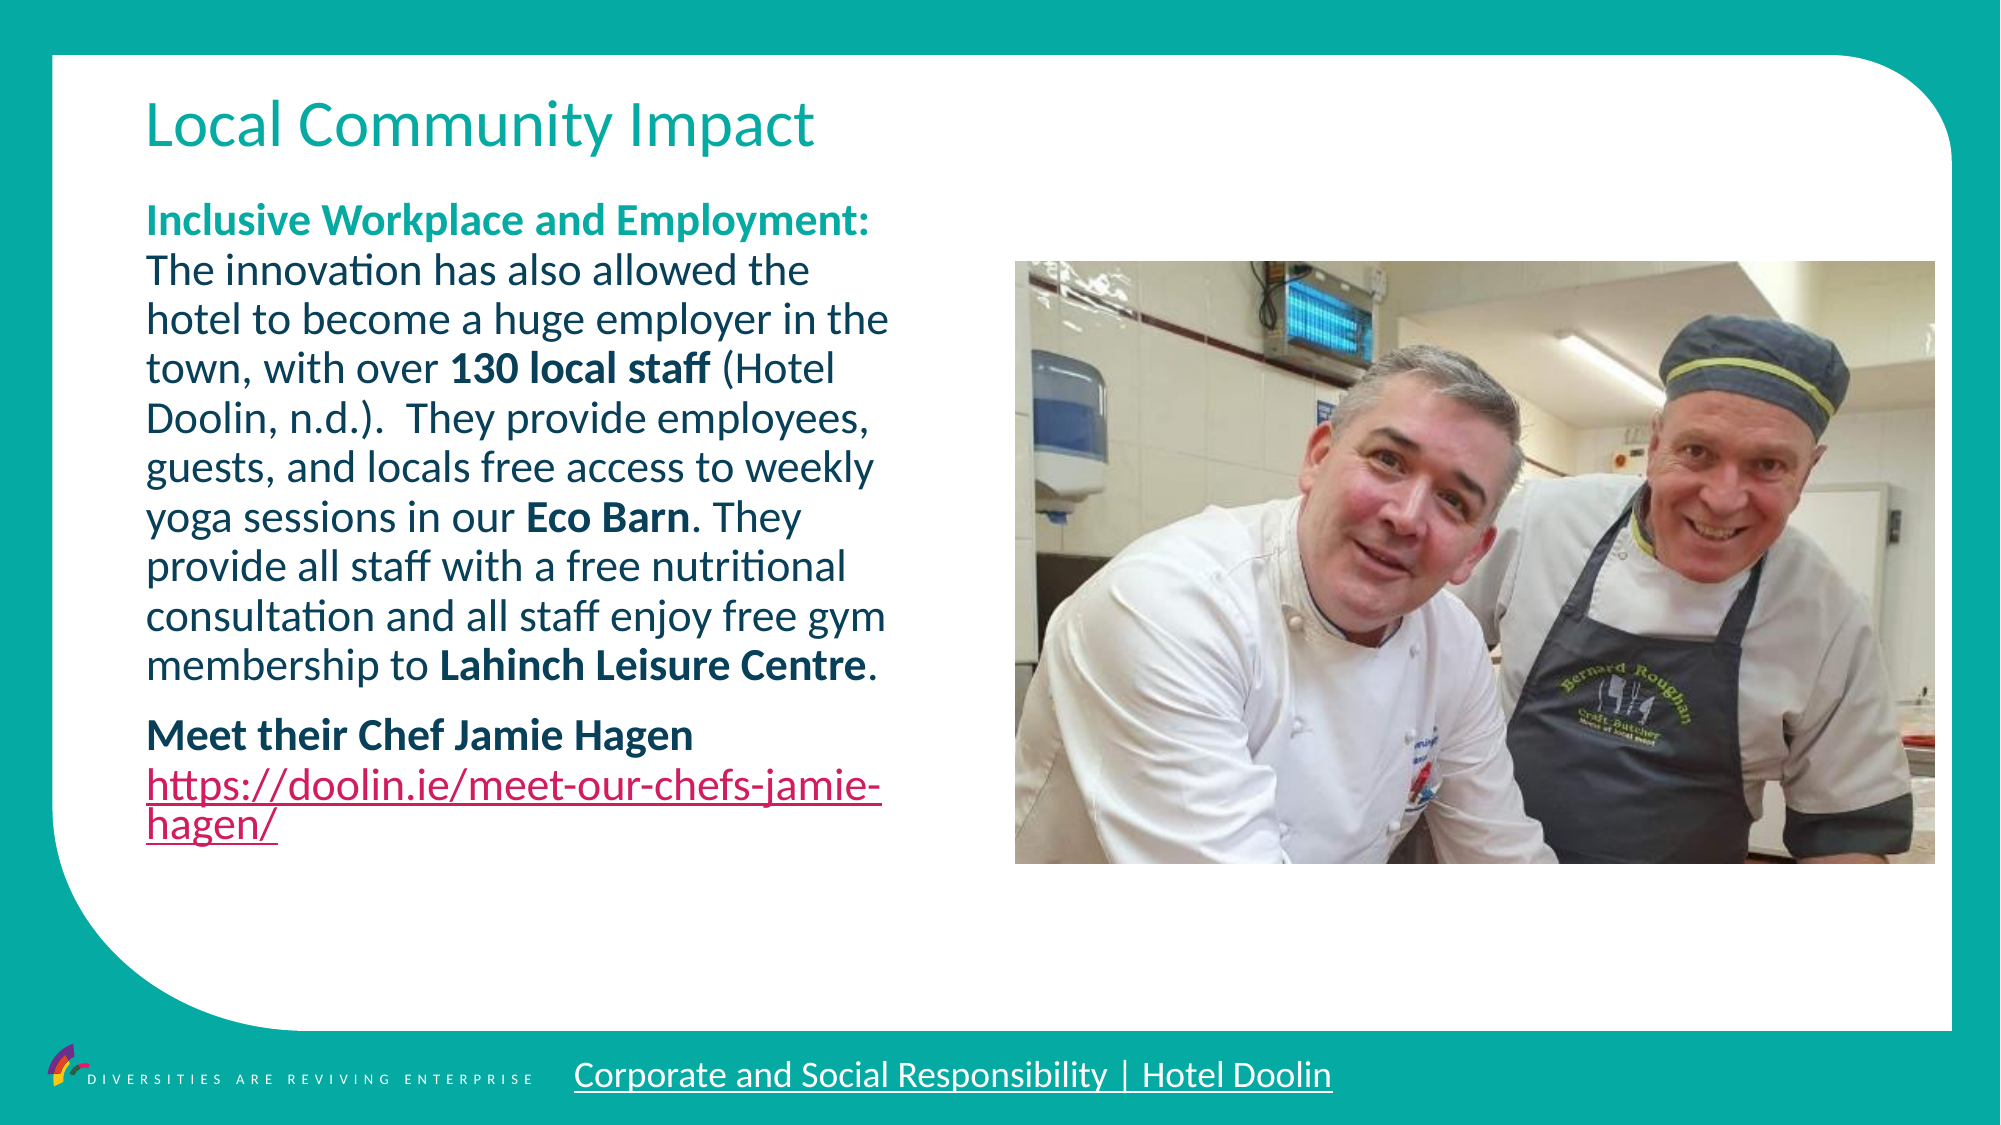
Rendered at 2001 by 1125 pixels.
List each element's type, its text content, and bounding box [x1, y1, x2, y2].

list Inclusive Workplace and Employment: The innovation has also allowed the hotel to become a huge employer in the town, with over 130 local staff (Hotel Doolin, n.d.). They provide employees, guests, and locals free access to weekly yoga sessions in our Eco Barn. They provide all staff with a free nutritional consultation and all staff enjoy free gym membership to Lahinch Leisure Centre. Meet their Chef Jamie Hagen https://doolin.ie/meet-our-chefs-jamie-hagen/ [130, 214, 916, 972]
picture [1015, 261, 1935, 864]
text_box Corporate and Social Responsibility | Hotel Doolin [559, 1043, 1560, 1103]
list Local Community Impact [130, 81, 1869, 214]
